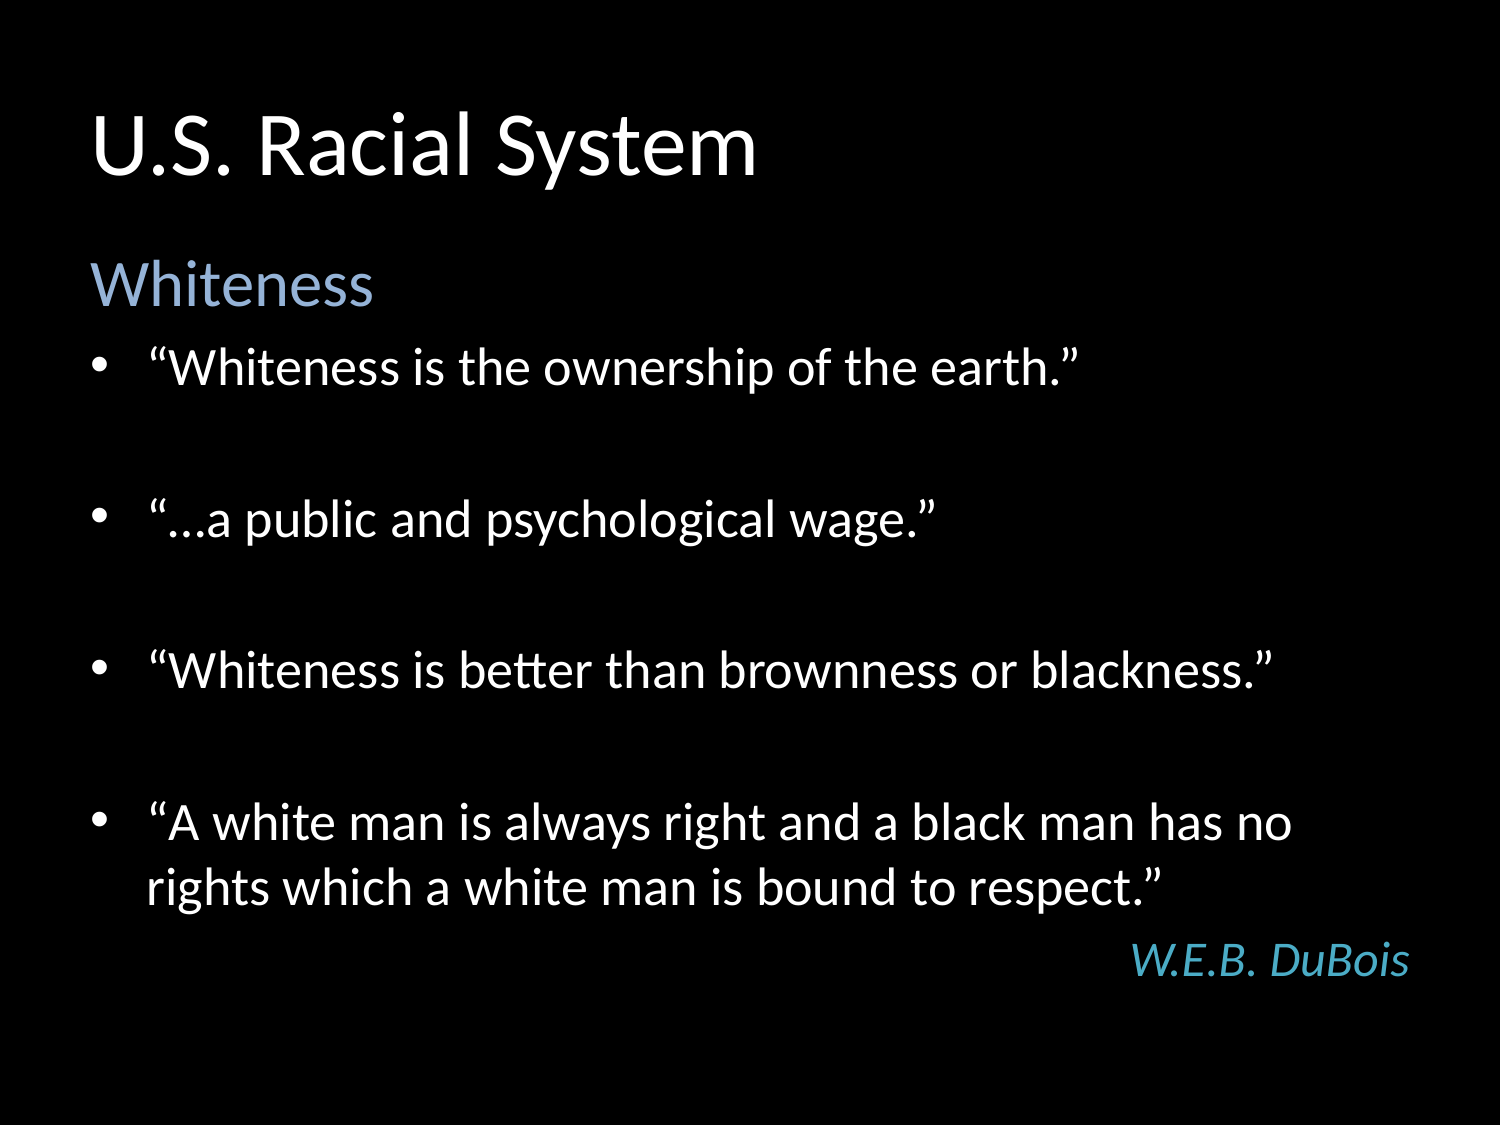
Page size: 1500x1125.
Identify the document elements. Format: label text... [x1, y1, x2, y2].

title U.S. Racial System [75, 45, 1425, 232]
list Whiteness “Whiteness is the ownership of the earth.” “…a public and psychological wage.” “Whiteness is better than brownness or blackness.” “A white man is always right and a black man has no rights which a white man is bound to respect.” W.E.B. DuBois [75, 232, 1425, 1050]
